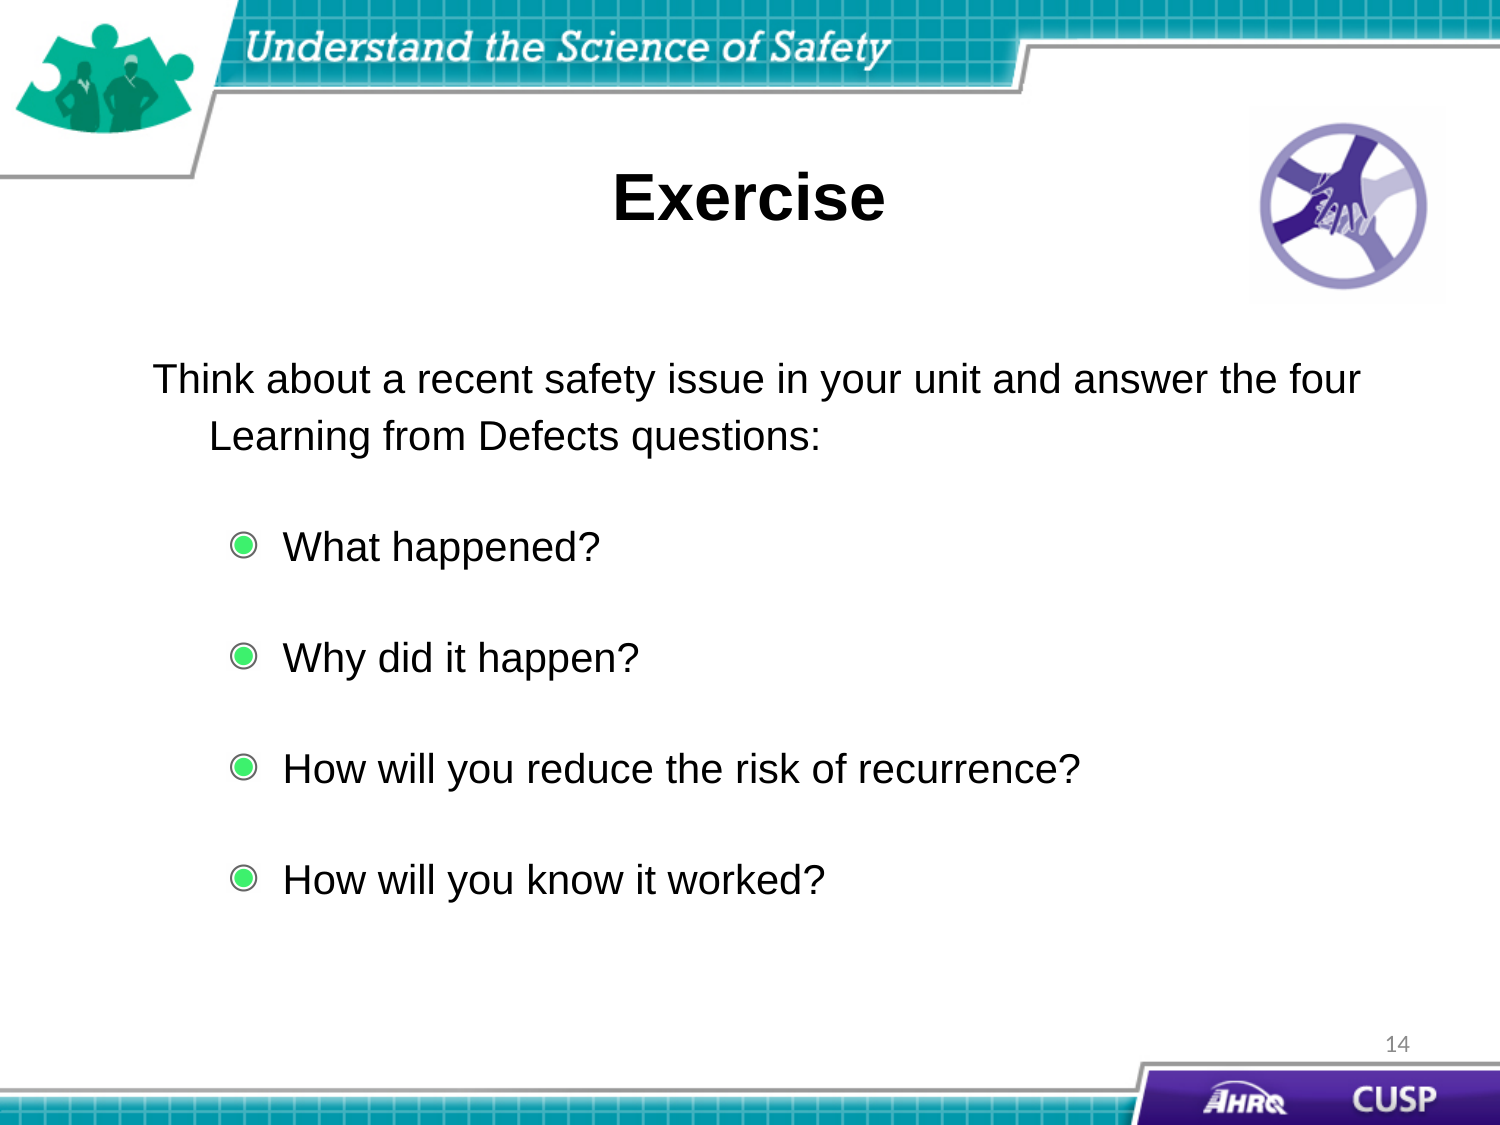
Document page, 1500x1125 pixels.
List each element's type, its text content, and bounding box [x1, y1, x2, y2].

picture [0, 0, 1500, 1125]
title Exercise [75, 99, 1182, 288]
list Think about a recent safety issue in your unit and answer the four Learning from Defects questions: What happened? Why did it happen? How will you reduce the risk of recurrence? How will you know it worked? [137, 337, 1488, 1080]
